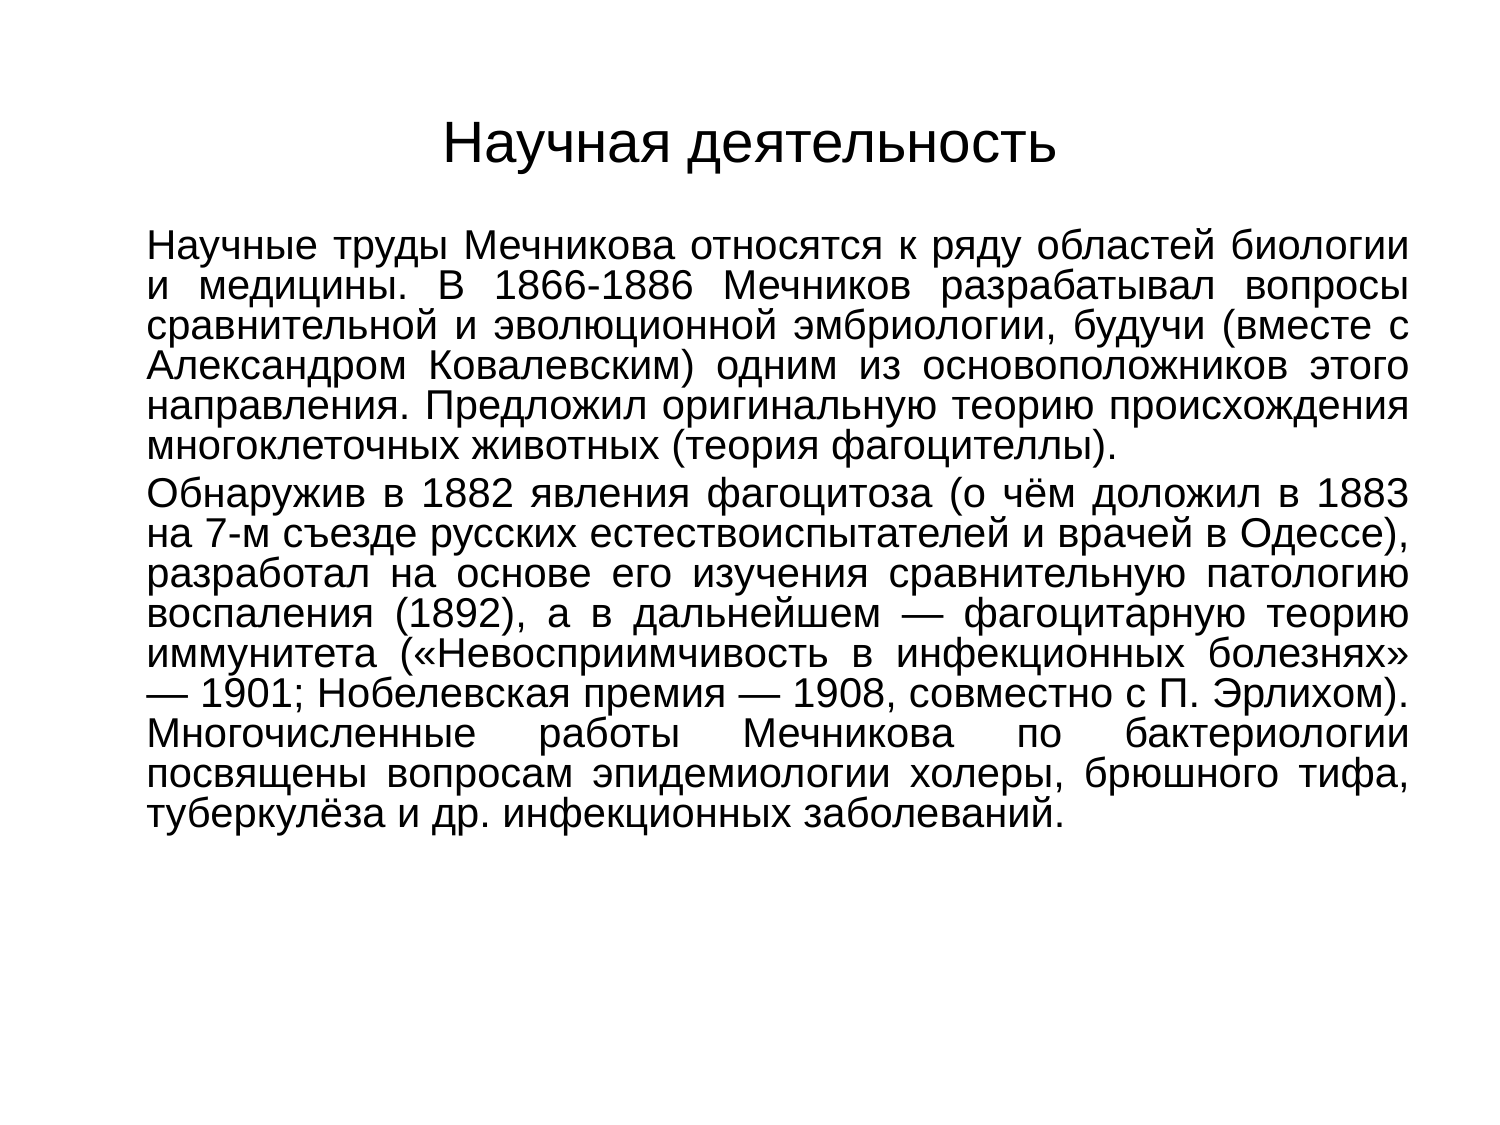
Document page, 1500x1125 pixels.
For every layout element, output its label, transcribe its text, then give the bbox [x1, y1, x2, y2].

list Научные труды Мечникова относятся к ряду областей биологии и медицины. В 1866-1886 Мечников разрабатывал вопросы сравнительной и эволюционной эмбриологии, будучи (вместе с Александром Ковалевским) одним из основоположников этого направления. Предложил оригинальную теорию происхождения многоклеточных животных (теория фагоцителлы). Обнаружив в 1882 явления фагоцитоза (о чём доложил в 1883 на 7-м съезде русских естествоиспытателей и врачей в Одессе), разработал на основе его изучения сравнительную патологию воспаления (1892), а в дальнейшем — фагоцитарную теорию иммунитета («Невосприимчивость в инфекционных болезнях» — 1901; Нобелевская премия — 1908, совместно с П. Эрлихом). Многочисленные работы Мечникова по бактериологии посвящены вопросам эпидемиологии холеры, брюшного тифа, туберкулёза и др. инфекционных заболеваний. [74, 219, 1426, 1059]
title Научная деятельность [74, 44, 1426, 219]
